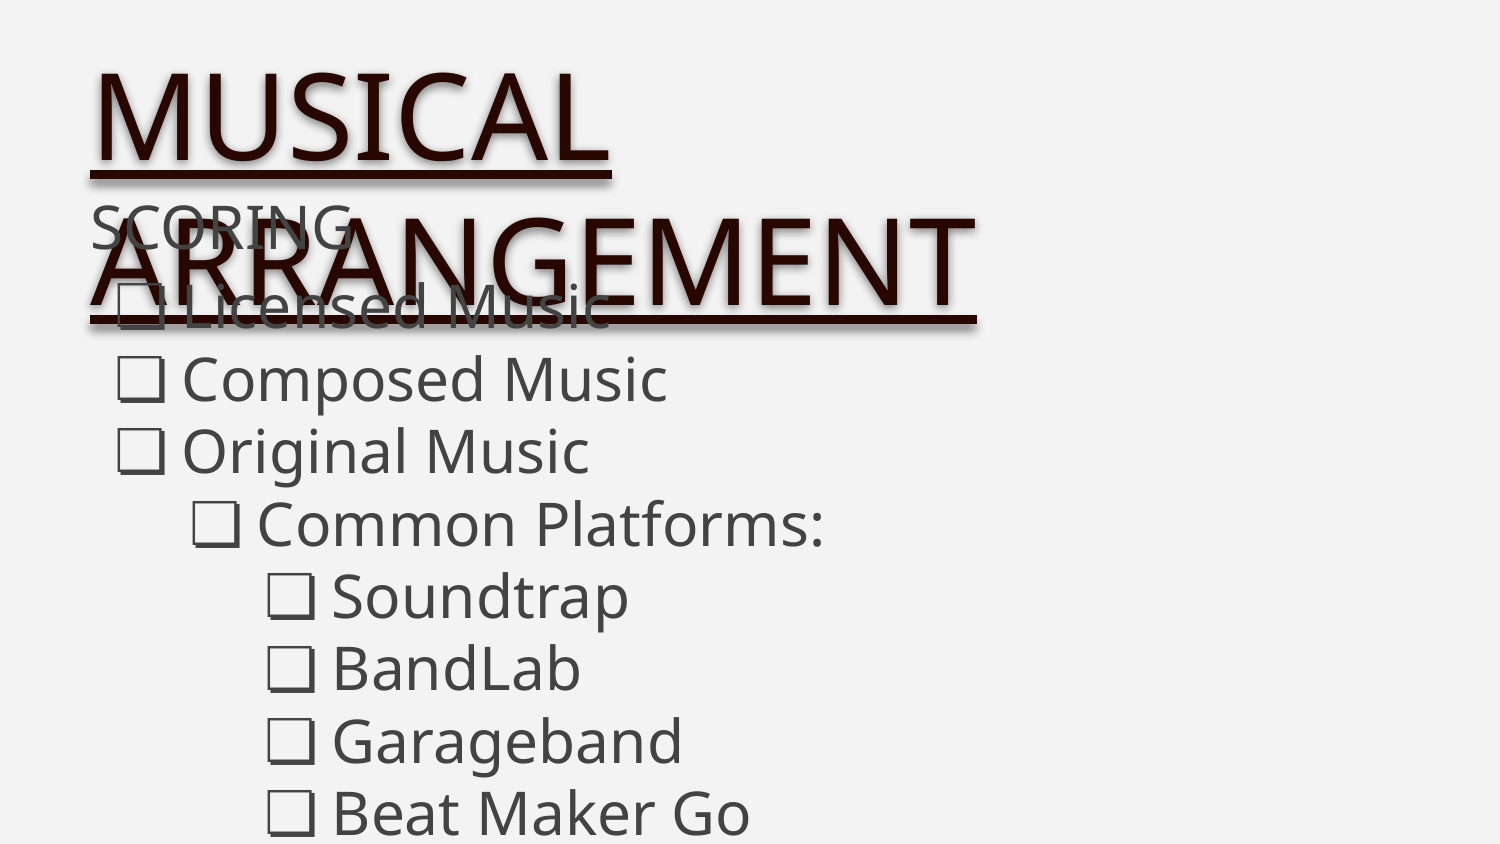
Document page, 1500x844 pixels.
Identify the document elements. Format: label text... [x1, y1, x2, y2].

text_box MUSICAL ARRANGEMENT [75, 24, 1425, 174]
text_box Licensed Music Composed Music Original Music Common Platforms: Soundtrap BandLab Garageband Beat Maker Go [91, 253, 1425, 844]
text_box SCORING [75, 174, 1425, 247]
